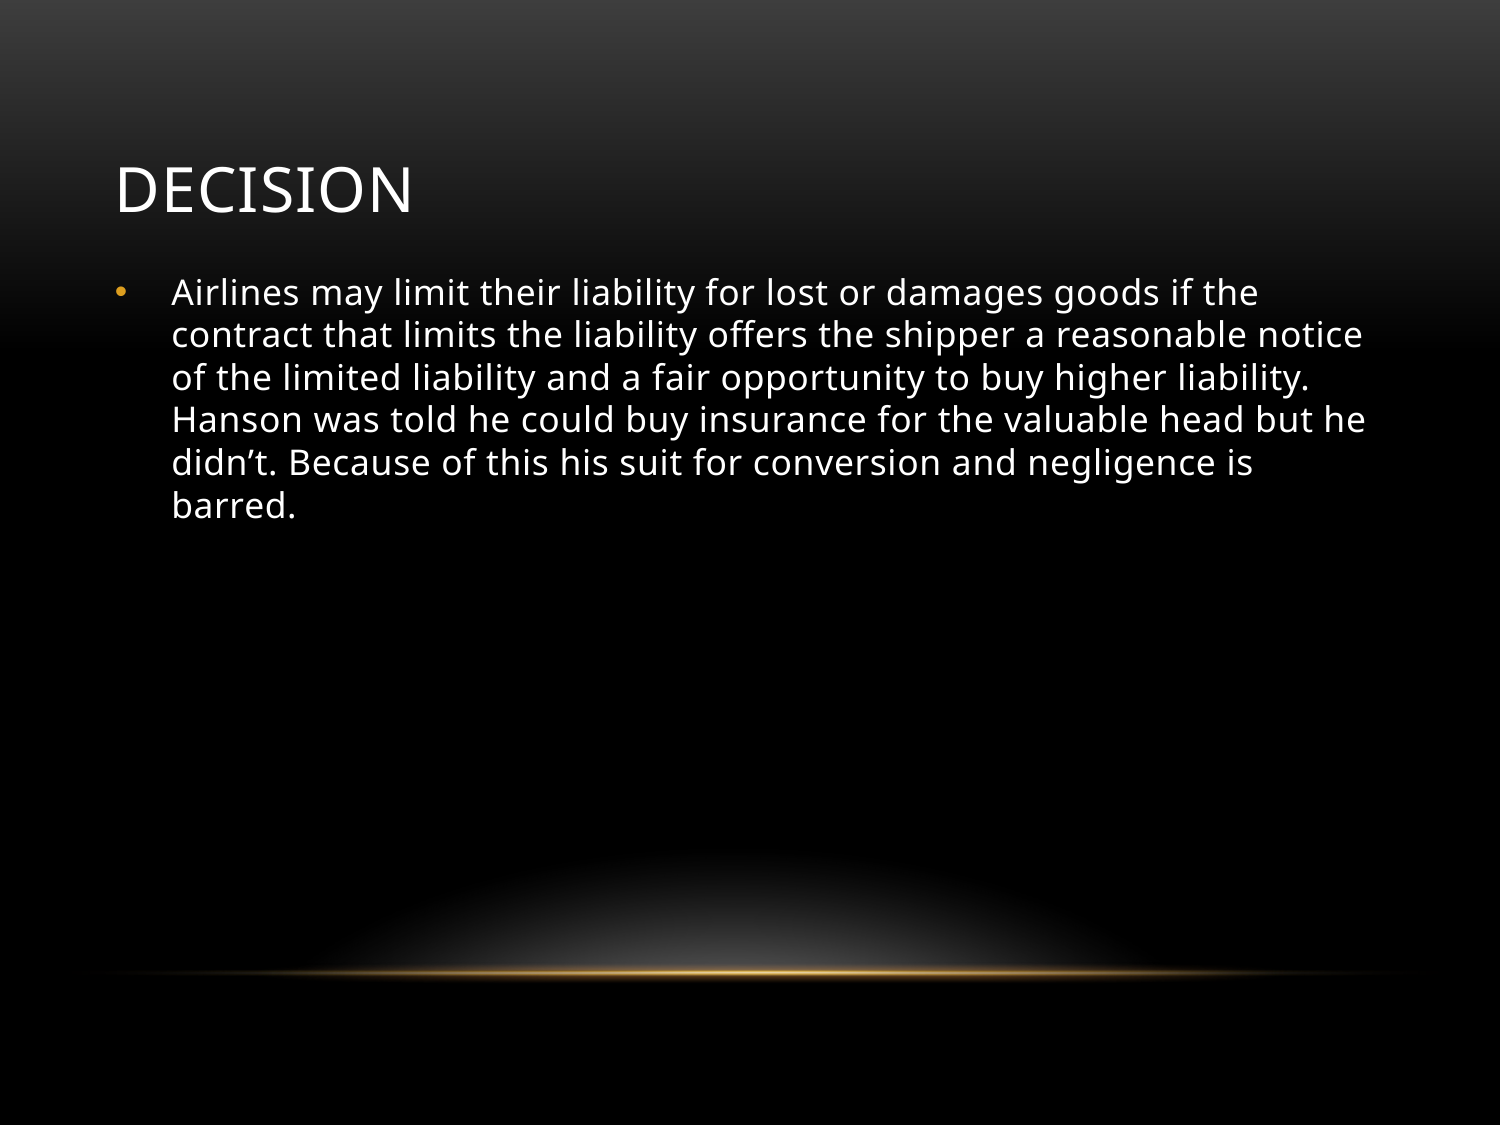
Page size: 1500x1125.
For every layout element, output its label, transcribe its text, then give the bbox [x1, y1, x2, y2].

picture [0, 0, 1500, 1125]
list Airlines may limit their liability for lost or damages goods if the contract that limits the liability offers the shipper a reasonable notice of the limited liability and a fair opportunity to buy higher liability. Hanson was told he could buy insurance for the valuable head but he didn’t. Because of this his suit for conversion and negligence is barred. [99, 262, 1400, 938]
title Decision [99, 45, 1400, 233]
